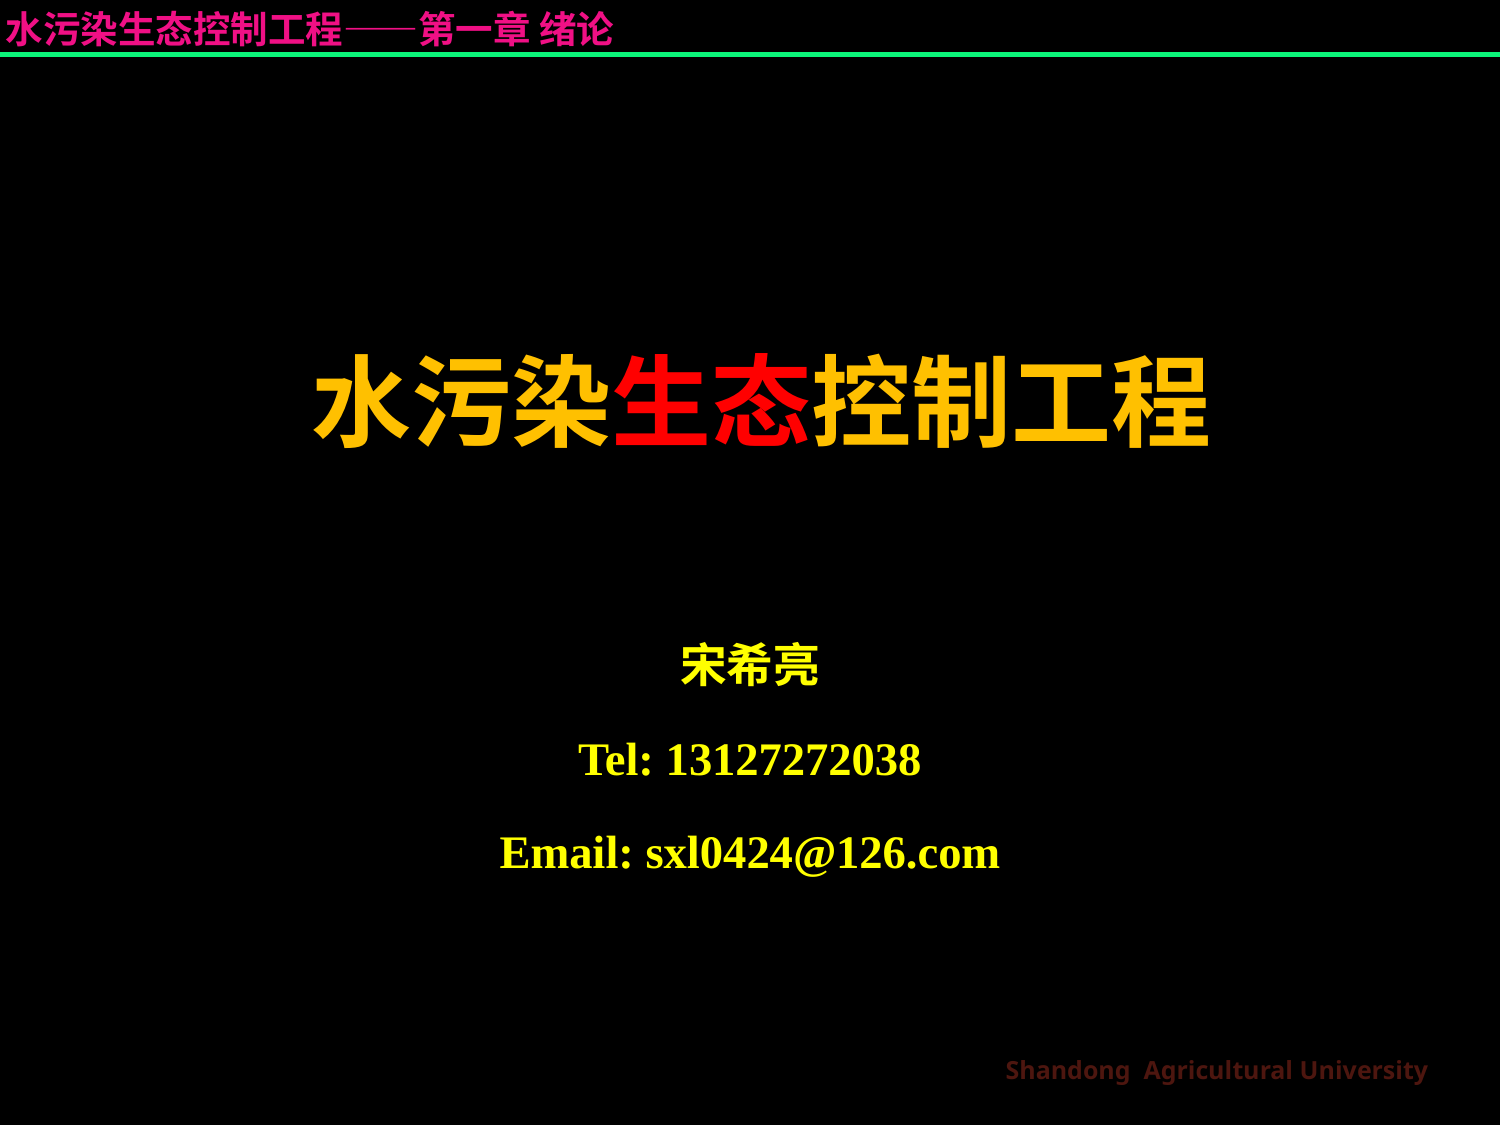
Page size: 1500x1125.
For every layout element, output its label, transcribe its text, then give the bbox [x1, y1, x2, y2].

subtitle 宋希亮 Tel: 13127272038 Email: sxl0424@126.com [225, 600, 1275, 888]
title 水污染生态控制工程 [123, 278, 1399, 521]
